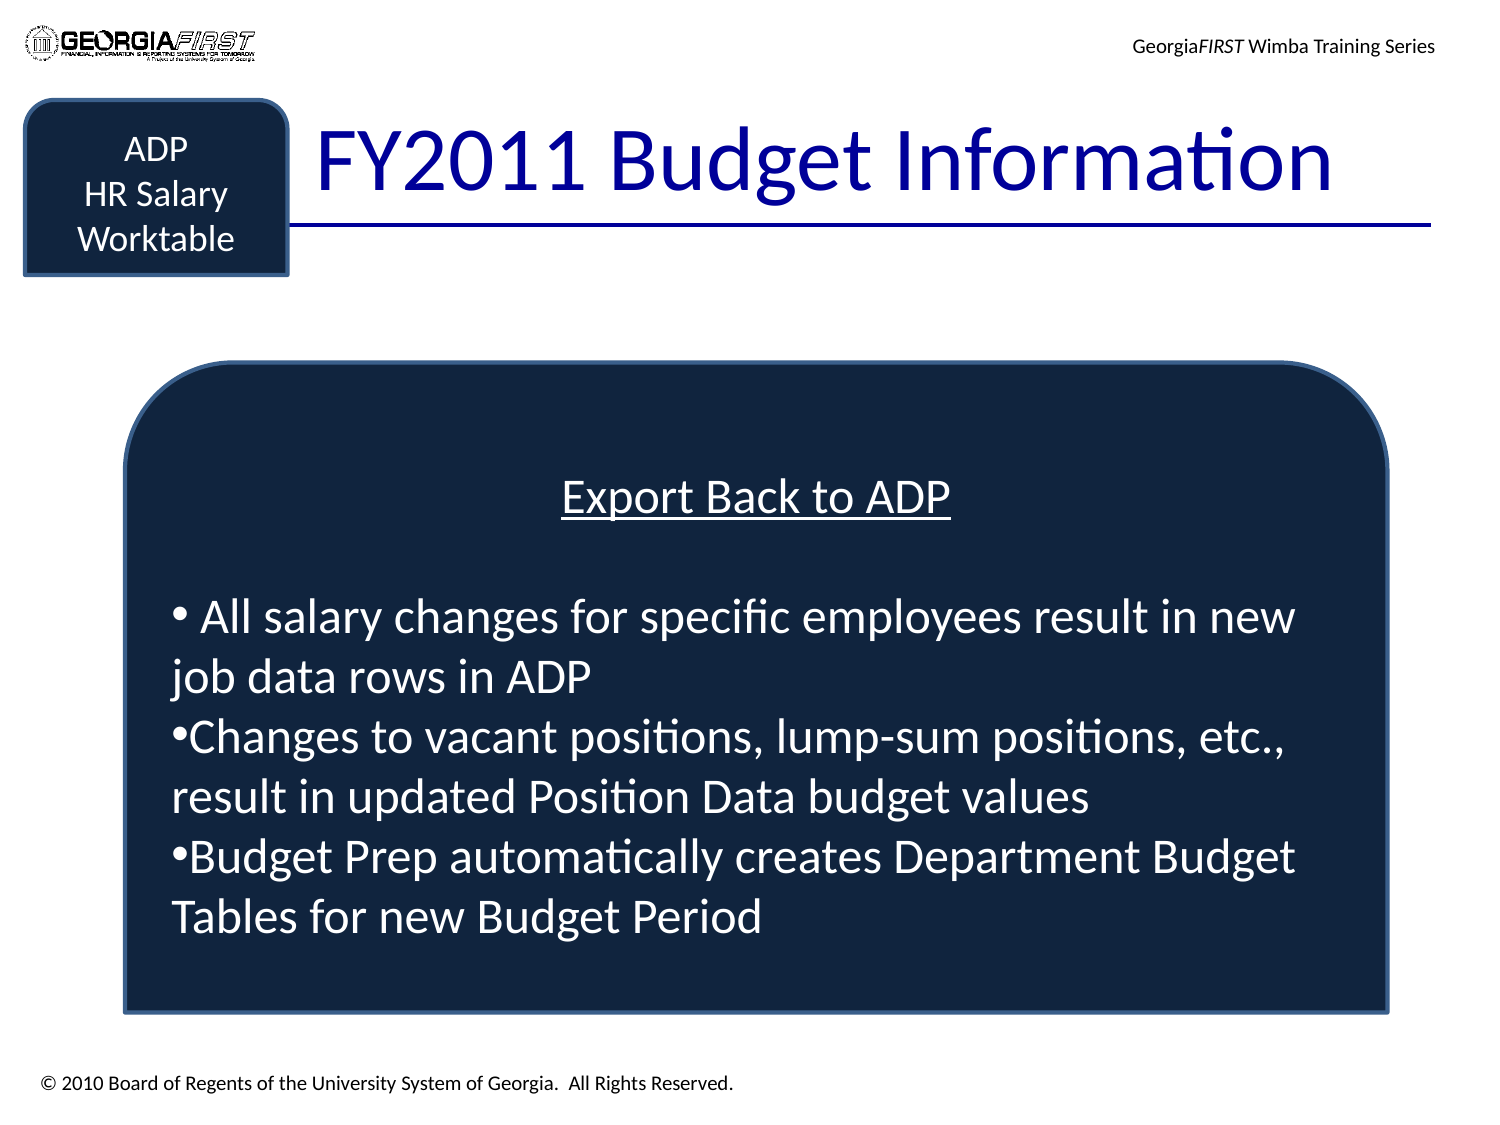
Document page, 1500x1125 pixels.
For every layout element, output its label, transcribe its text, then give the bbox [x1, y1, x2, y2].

text_box ADP HR Salary Worktable [22, 97, 290, 278]
text_box Export Back to ADP All salary changes for specific employees result in new job data rows in ADP Changes to vacant positions, lump-sum positions, etc., result in updated Position Data budget values Budget Prep automatically creates Department Budget Tables for new Budget Period [122, 360, 1390, 1015]
title FY2011 Budget Information [300, 75, 1463, 233]
picture [24, 24, 255, 63]
